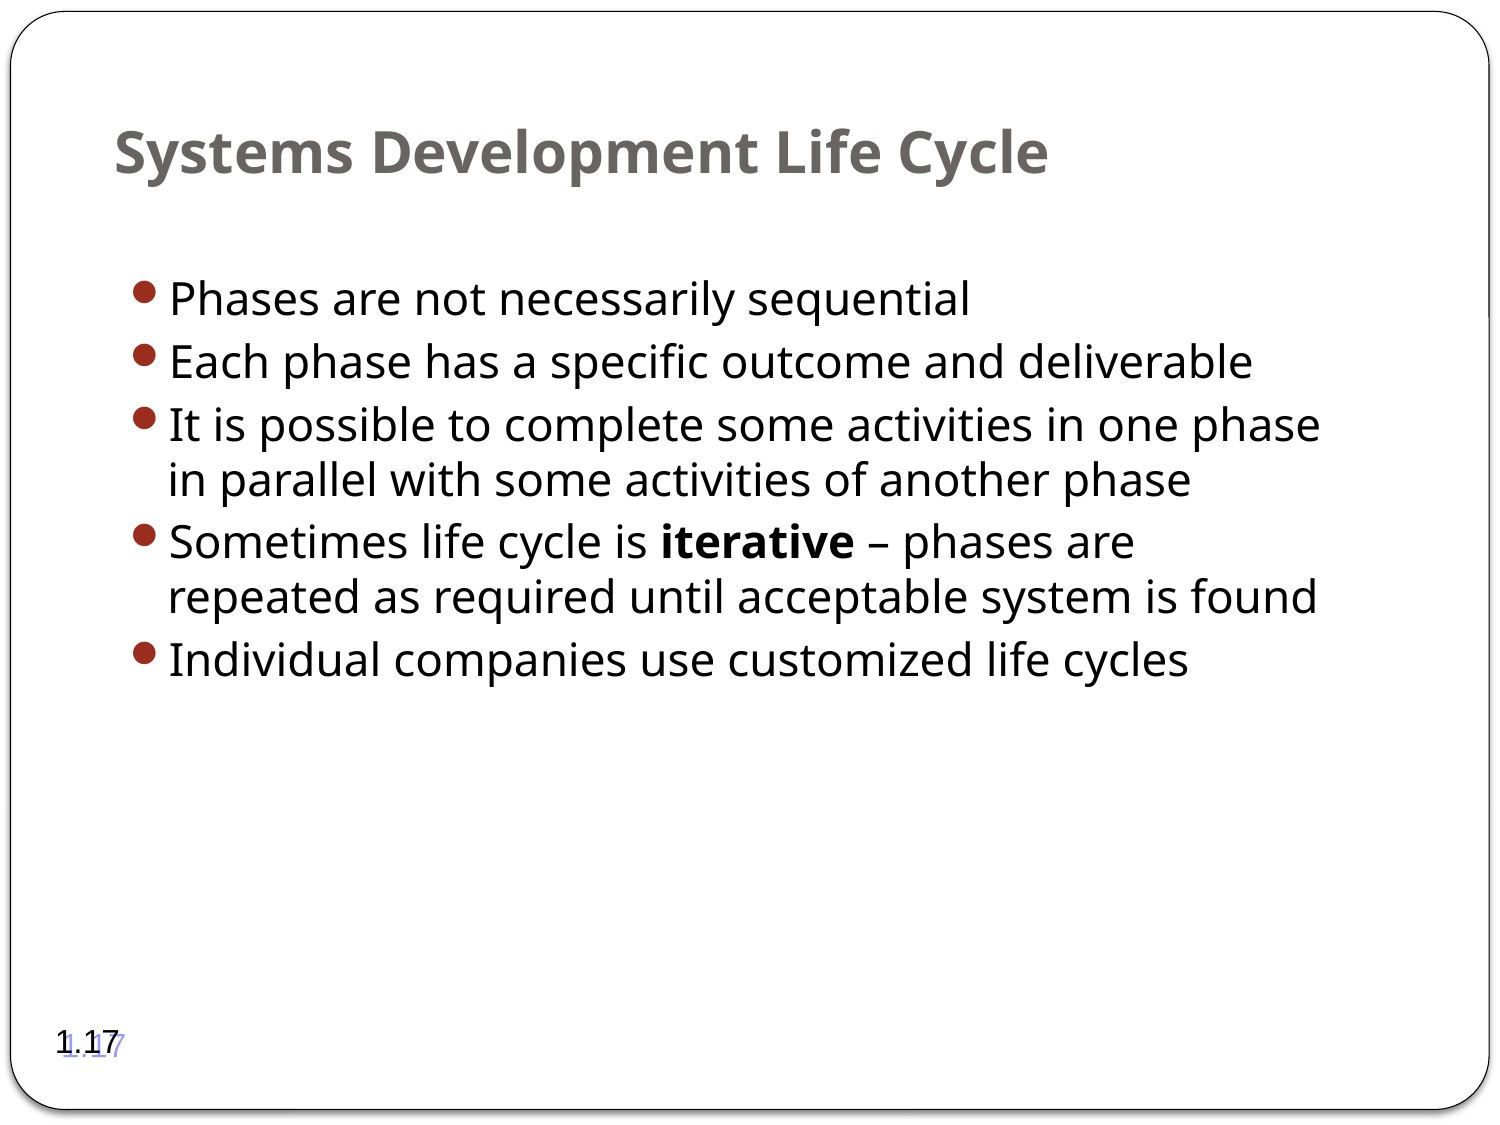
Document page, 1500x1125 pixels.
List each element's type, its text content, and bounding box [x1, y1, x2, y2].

title Systems Development Life Cycle [99, 75, 1375, 200]
list Phases are not necessarily sequential Each phase has a specific outcome and deliverable It is possible to complete some activities in one phase in parallel with some activities of another phase Sometimes life cycle is iterative – phases are repeated as required until acceptable system is found Individual companies use customized life cycles [62, 262, 1338, 938]
text_box 1.17 [37, 1012, 138, 1107]
